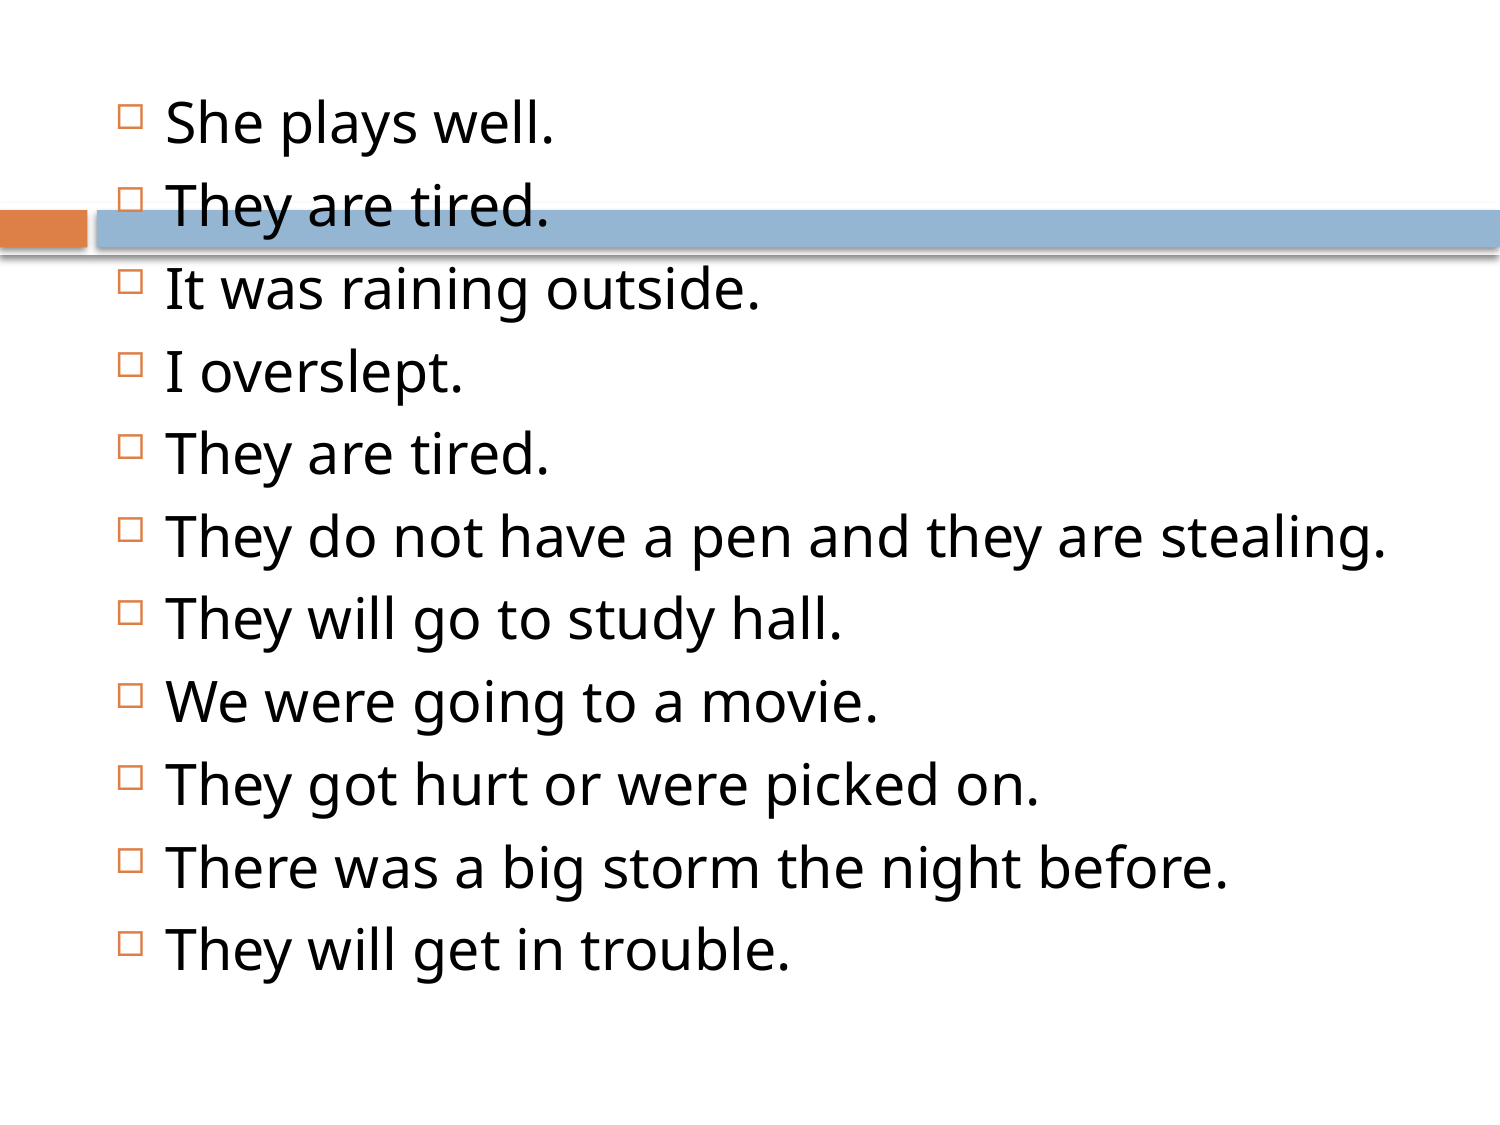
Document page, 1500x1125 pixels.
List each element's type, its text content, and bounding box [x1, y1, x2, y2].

list She plays well. They are tired. It was raining outside. I overslept. They are tired. They do not have a pen and they are stealing. They will go to study hall. We were going to a movie. They got hurt or were picked on. There was a big storm the night before. They will get in trouble. [100, 79, 1438, 1000]
